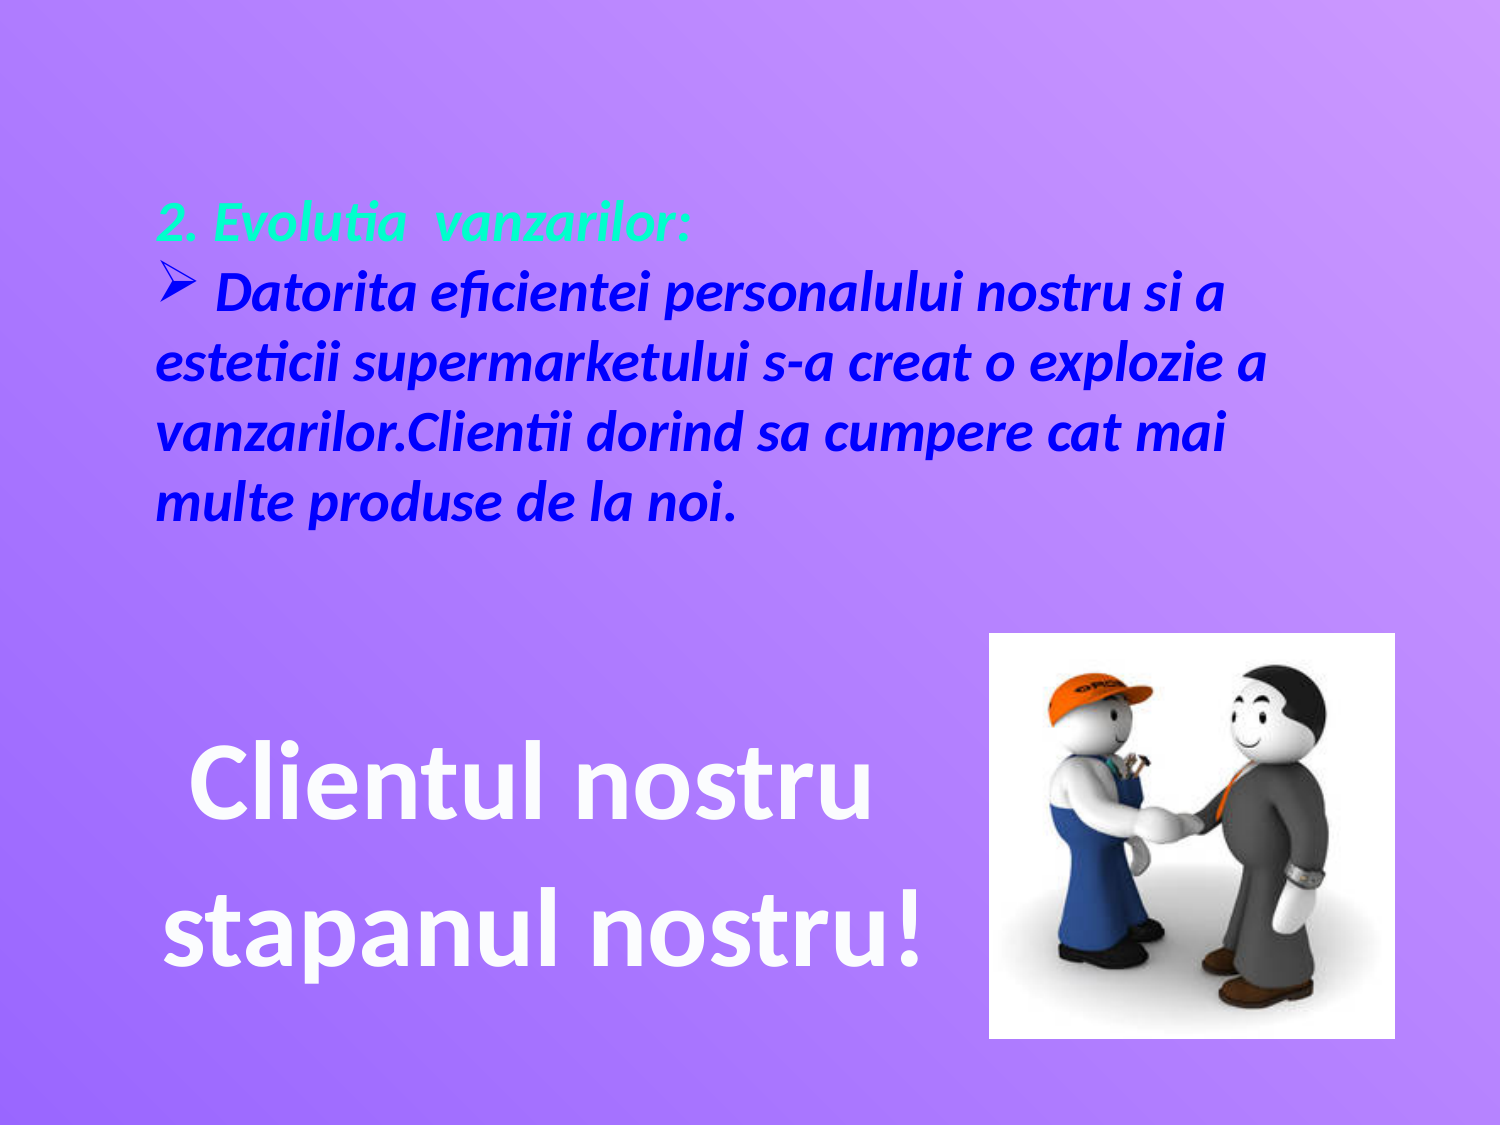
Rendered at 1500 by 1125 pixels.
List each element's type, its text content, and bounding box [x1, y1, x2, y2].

text_box Clientul nostru [174, 699, 892, 846]
picture [989, 633, 1395, 1039]
text_box stapanul nostru! [146, 846, 944, 997]
text_box 2. Evolutia vanzarilor: Datorita eficientei personalului nostru si a esteticii supermarketului s-a creat o explozie a vanzarilor.Clientii dorind sa cumpere cat mai multe produse de la noi. [140, 175, 1395, 541]
